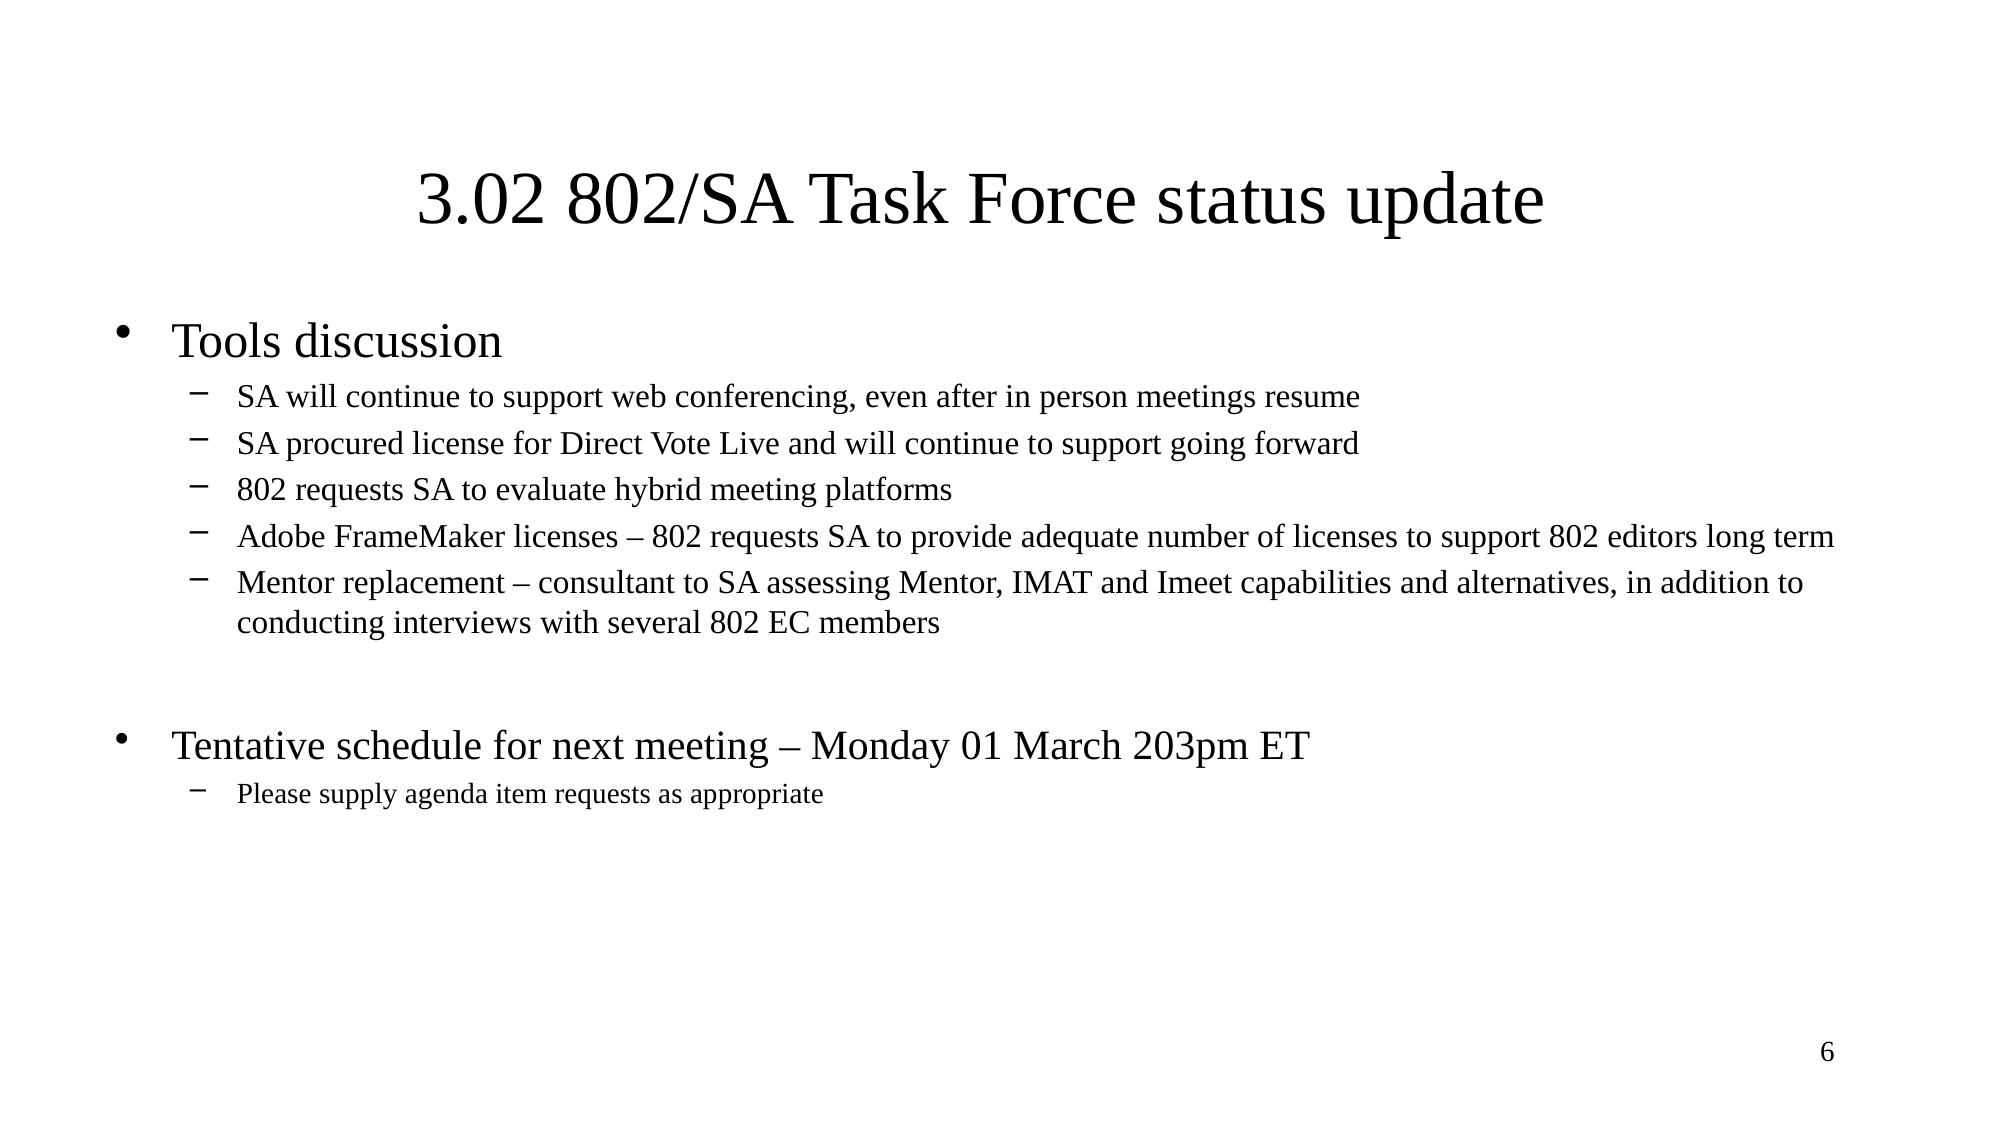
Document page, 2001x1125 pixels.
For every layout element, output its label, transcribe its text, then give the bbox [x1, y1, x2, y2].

slide_number 6 [1433, 1024, 1851, 1101]
list Tools discussion SA will continue to support web conferencing, even after in person meetings resume SA procured license for Direct Vote Live and will continue to support going forward 802 requests SA to evaluate hybrid meeting platforms Adobe FrameMaker licenses – 802 requests SA to provide adequate number of licenses to support 802 editors long term Mentor replacement – consultant to SA assessing Mentor, IMAT and Imeet capabilities and alternatives, in addition to conducting interviews with several 802 EC members Tentative schedule for next meeting – Monday 01 March 203pm ET Please supply agenda item requests as appropriate [99, 299, 1888, 1063]
title 3.02 802/SA Task Force status update [62, 99, 1901, 288]
